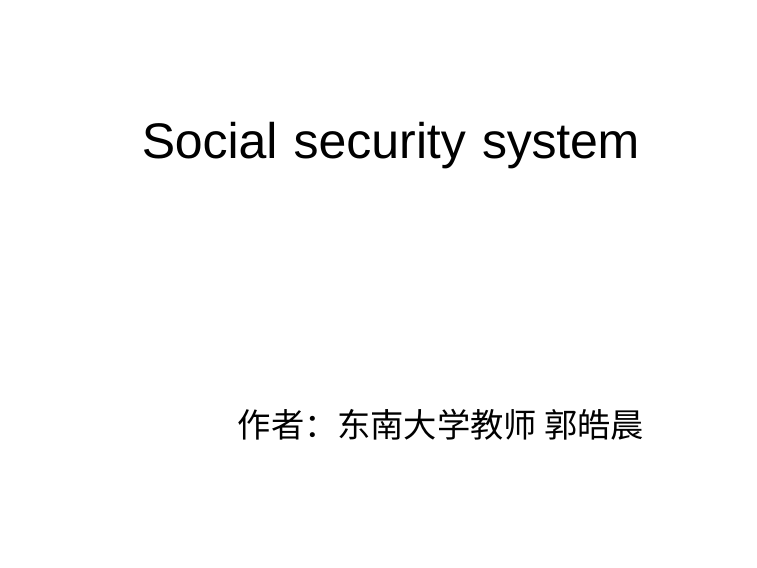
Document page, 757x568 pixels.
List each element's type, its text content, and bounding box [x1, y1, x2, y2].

title Social security system [103, 96, 679, 204]
text_box 作者：东南大学教师 郭皓晨 [222, 396, 660, 451]
